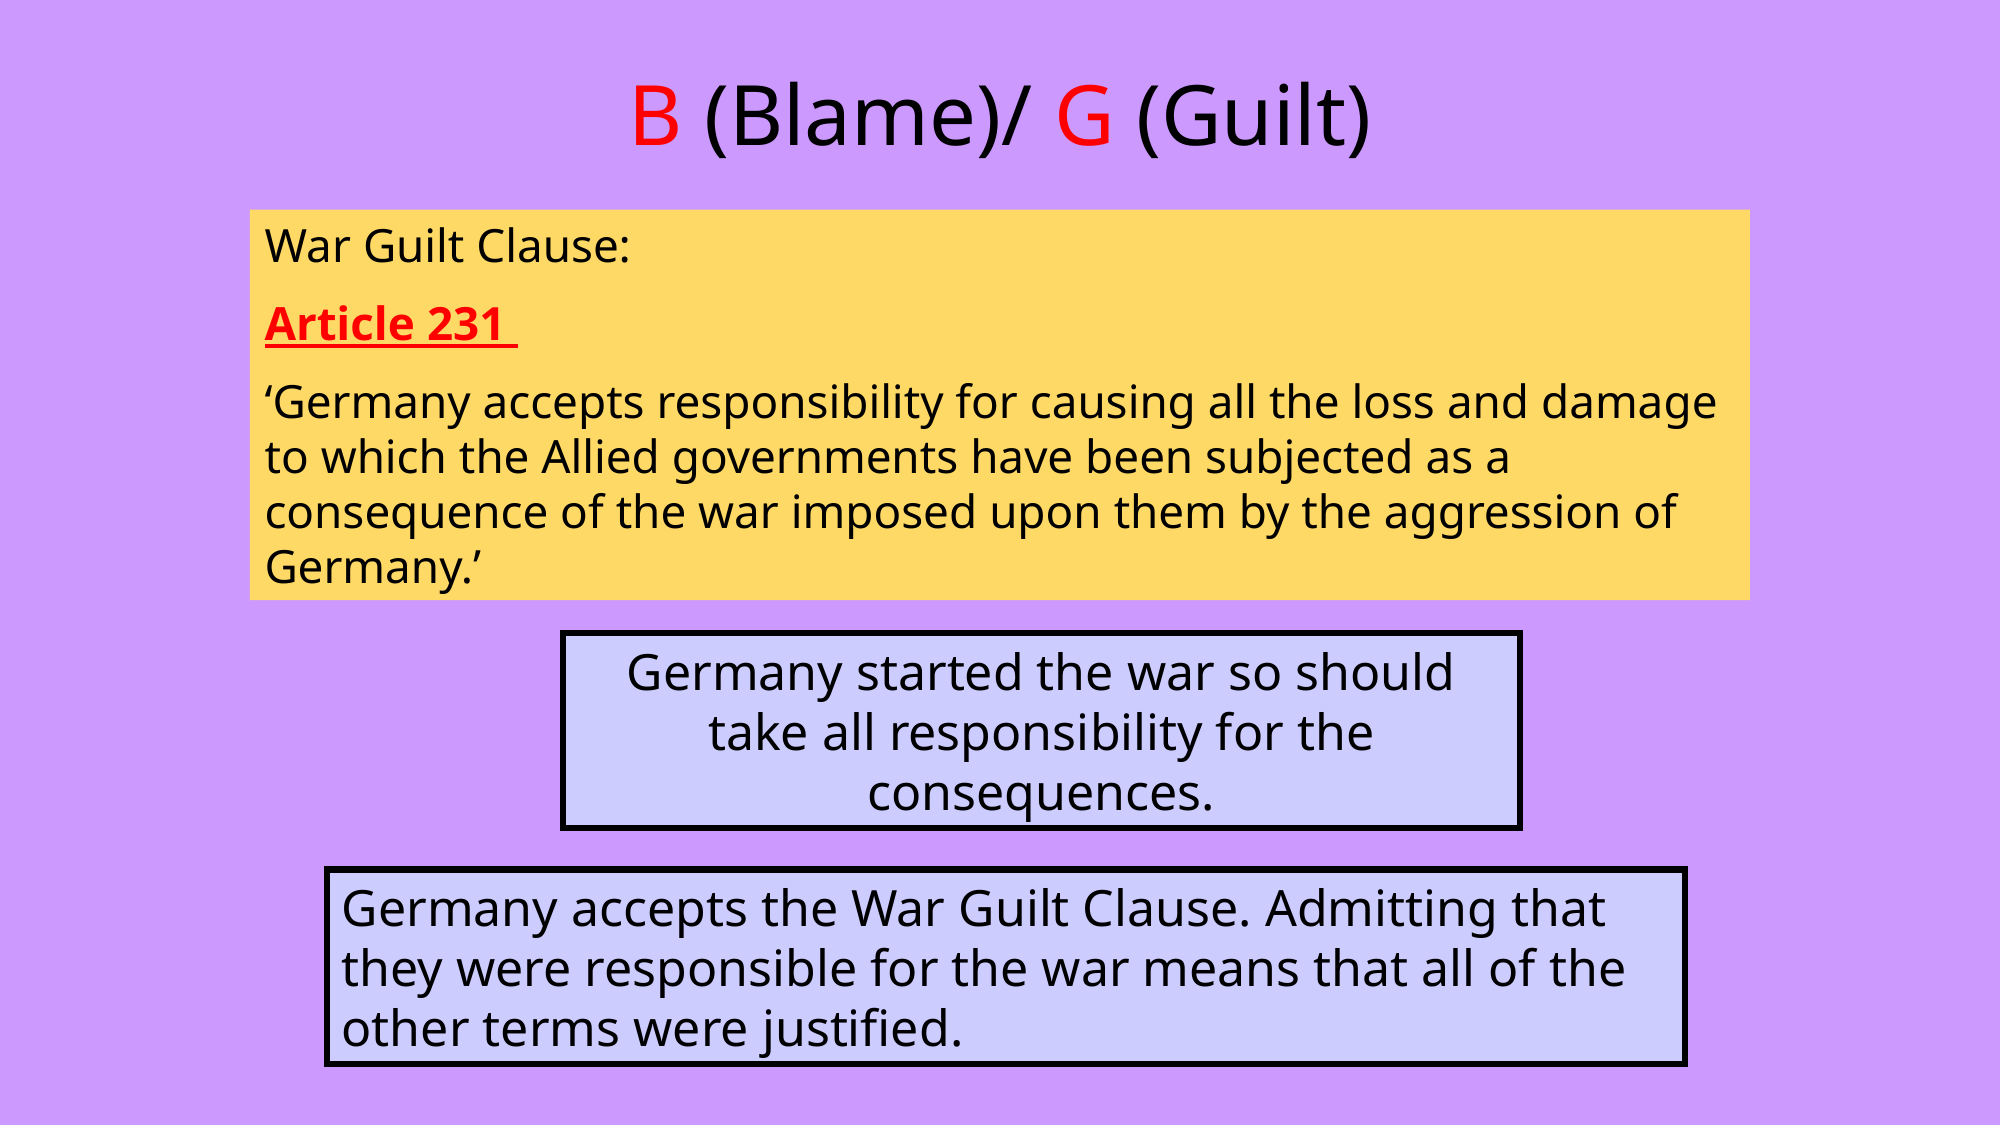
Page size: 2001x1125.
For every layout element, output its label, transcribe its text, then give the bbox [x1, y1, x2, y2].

text_box War Guilt Clause: Article 231 ‘Germany accepts responsibility for causing all the loss and damage to which the Allied governments have been subjected as a consequence of the war imposed upon them by the aggression of Germany.’ [249, 209, 1750, 601]
text_box B (Blame)/ G (Guilt) [563, 54, 1437, 170]
text_box Germany started the war so should take all responsibility for the consequences. [562, 632, 1521, 829]
text_box Germany accepts the War Guilt Clause. Admitting that they were responsible for the war means that all of the other terms were justified. [326, 868, 1686, 1065]
